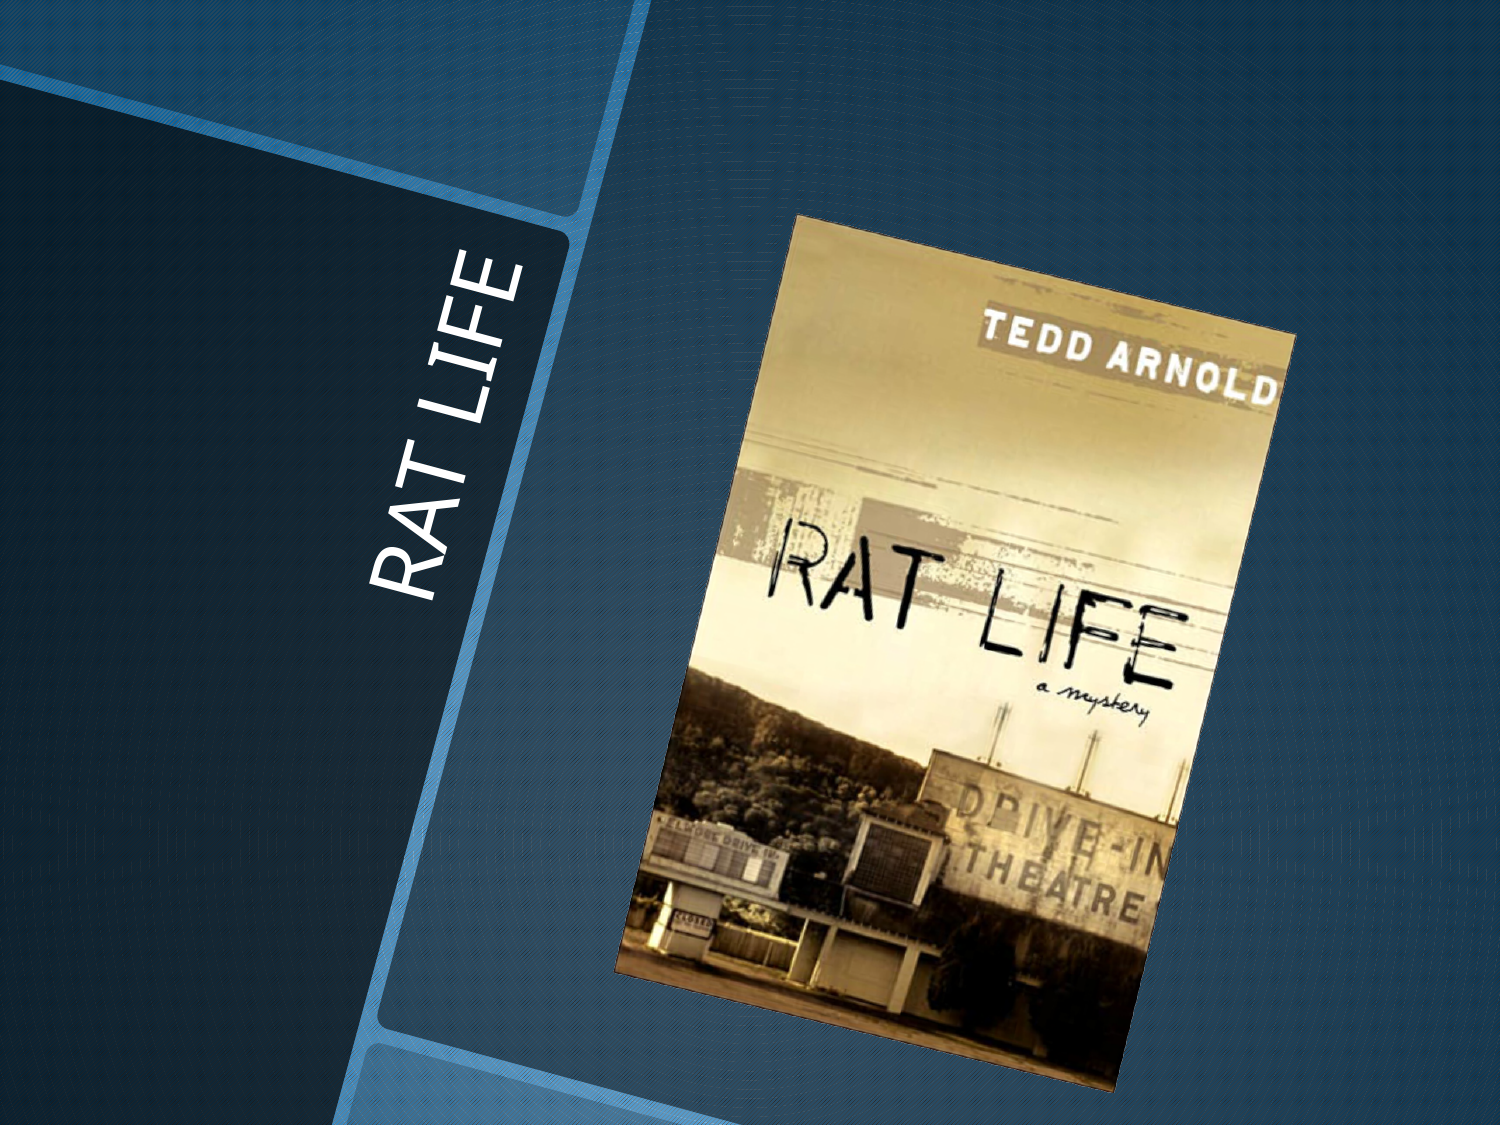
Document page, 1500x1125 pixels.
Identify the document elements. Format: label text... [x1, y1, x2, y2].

picture [614, 214, 1296, 1093]
title RAT LIFE [69, 181, 554, 1056]
